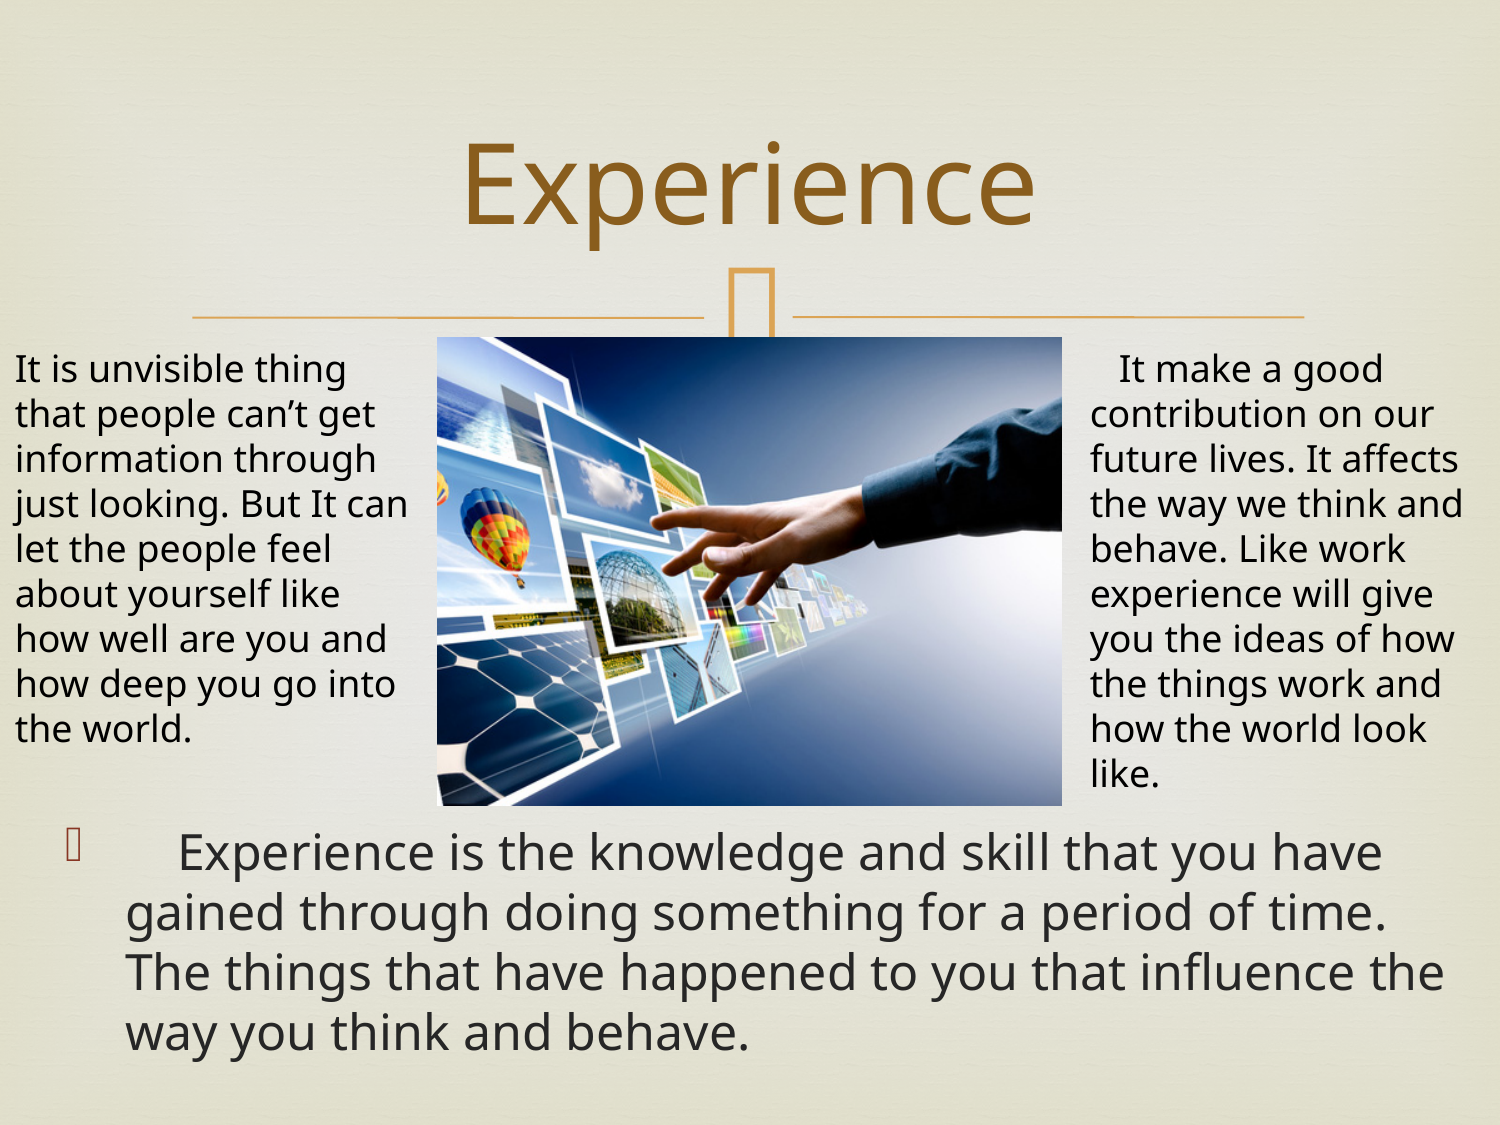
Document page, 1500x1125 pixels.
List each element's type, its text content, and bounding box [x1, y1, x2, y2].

text_box It is unvisible thing that people can’t get information through just looking. But It can let the people feel about yourself like how well are you and how deep you go into the world. [0, 337, 425, 758]
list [436, 336, 1062, 806]
list Experience is the knowledge and skill that you have gained through doing something for a period of time. The things that have happened to you that influence the way you think and behave. [50, 812, 1475, 1113]
title Experience [112, 93, 1386, 267]
text_box It make a good contribution on our future lives. It affects the way we think and behave. Like work experience will give you the ideas of how the things work and how the world look like. [1074, 337, 1488, 803]
